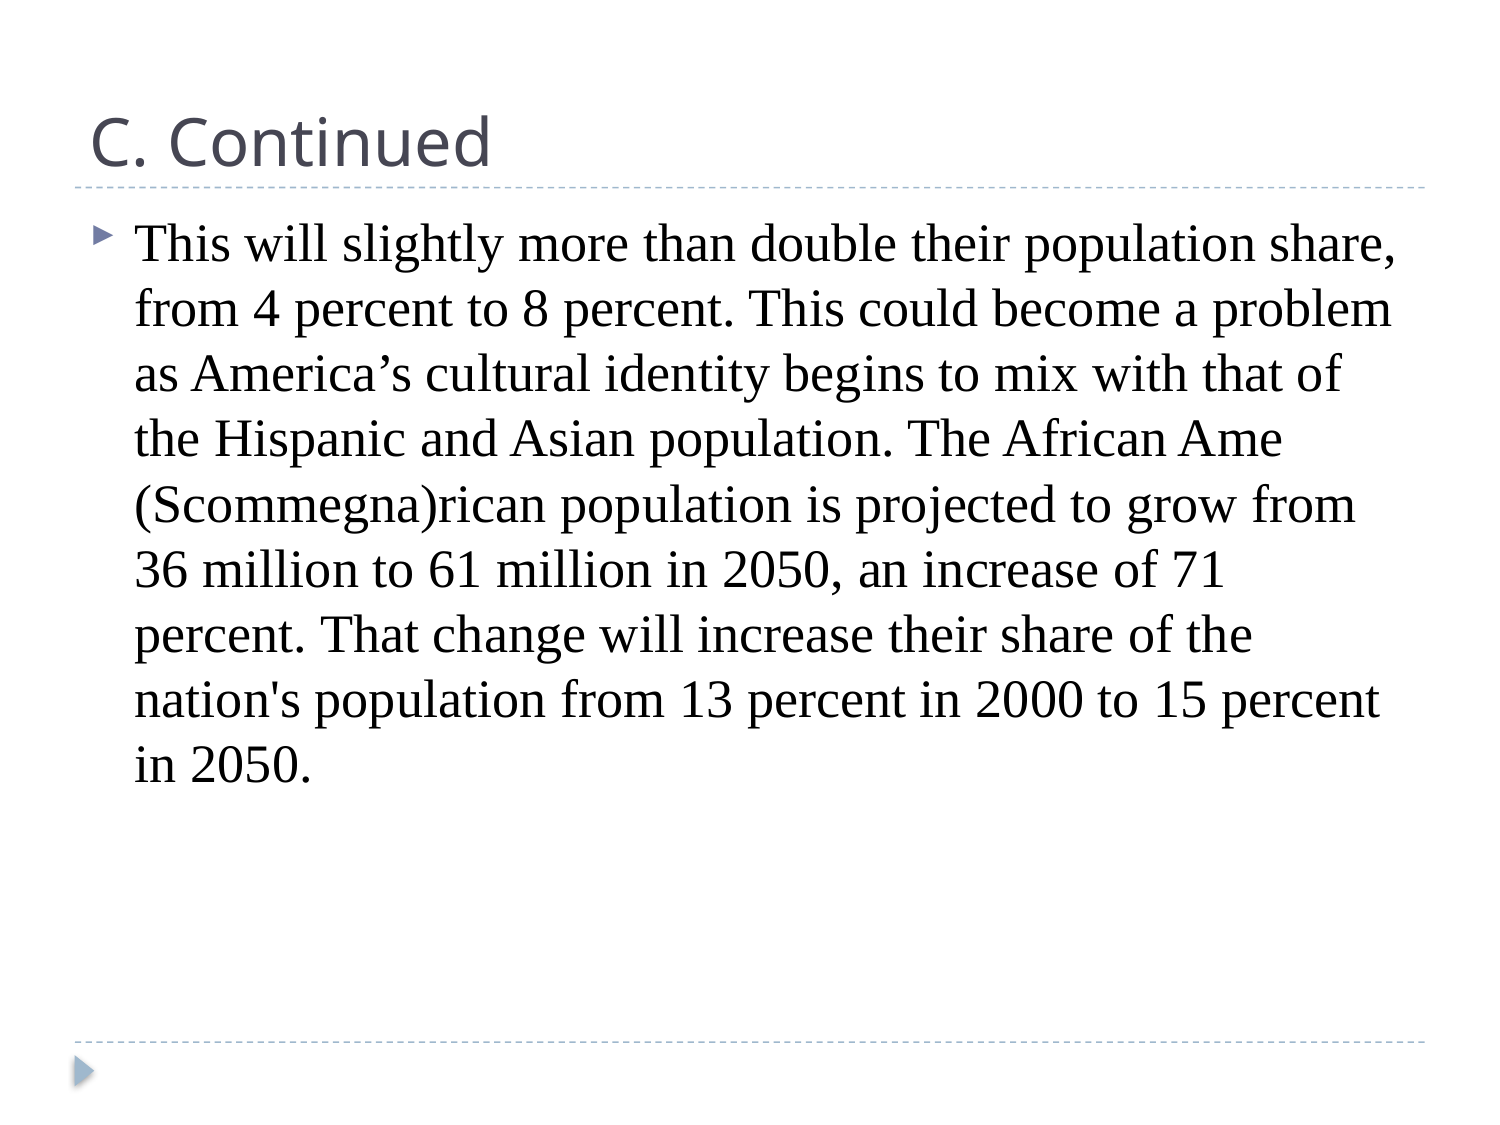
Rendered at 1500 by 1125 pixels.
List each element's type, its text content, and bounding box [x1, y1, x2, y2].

list This will slightly more than double their population share, from 4 percent to 8 percent. This could become a problem as America’s cultural identity begins to mix with that of the Hispanic and Asian population. The African Ame (Scommegna)rican population is projected to grow from 36 million to 61 million in 2050, an increase of 71 percent. That change will increase their share of the nation's population from 13 percent in 2000 to 15 percent in 2050. [75, 200, 1425, 1010]
title C. Continued [75, 24, 1425, 188]
